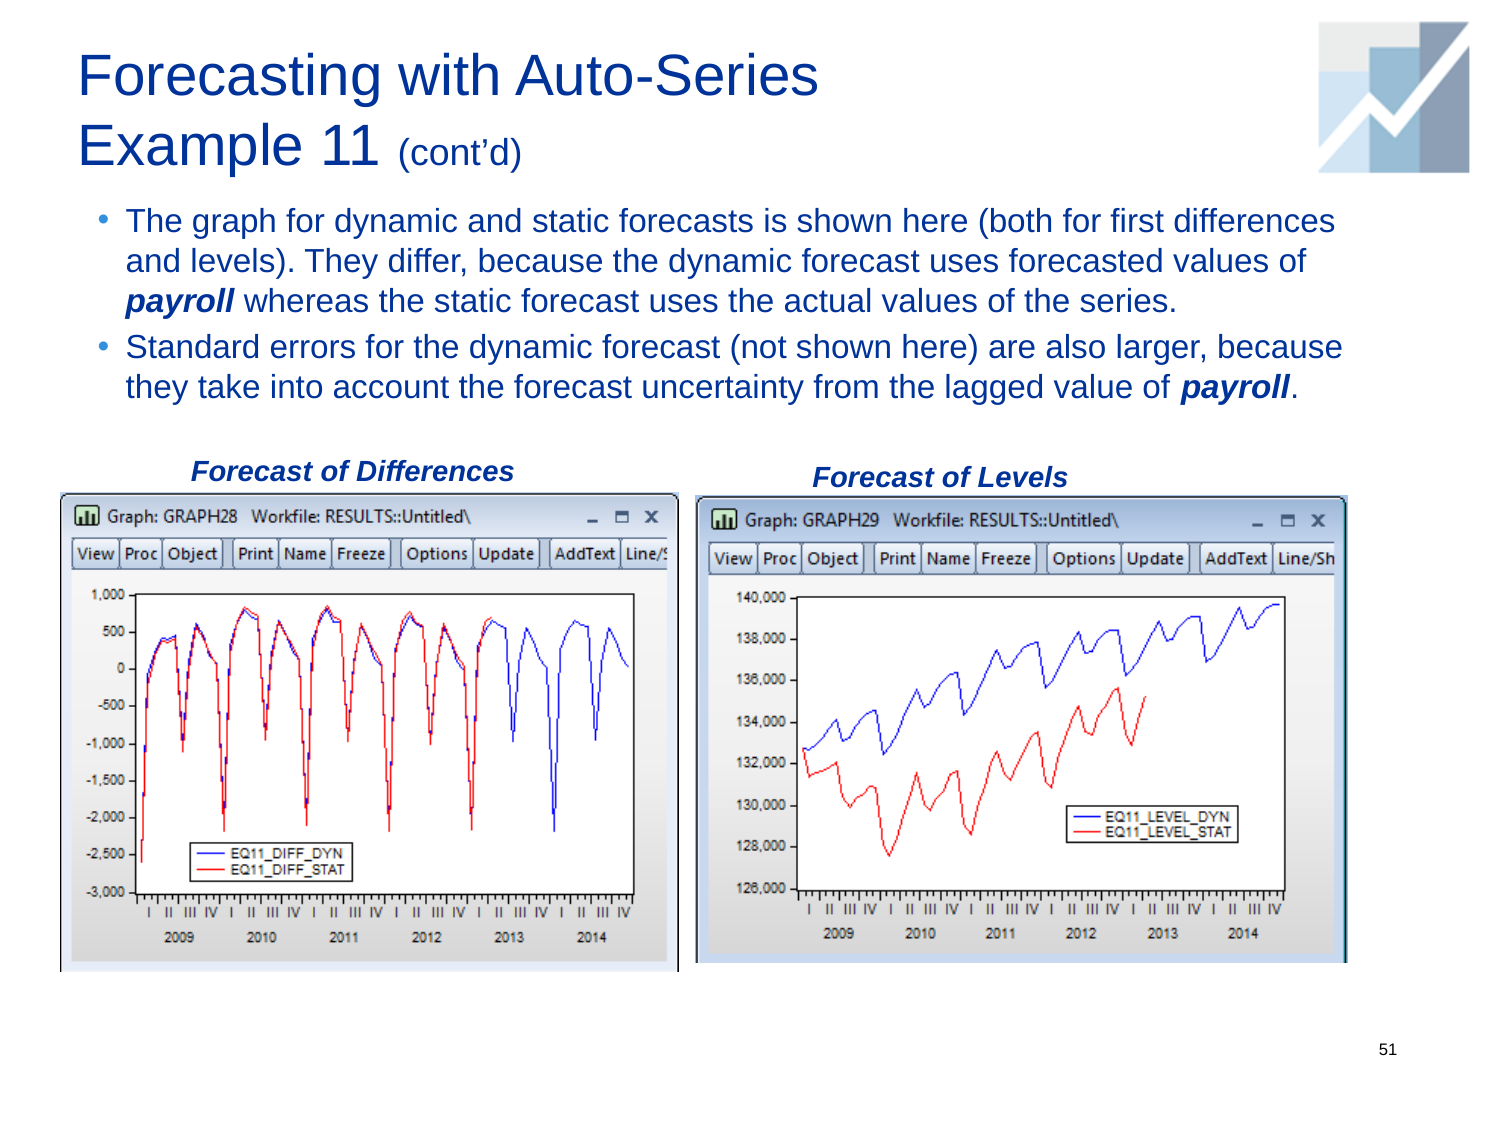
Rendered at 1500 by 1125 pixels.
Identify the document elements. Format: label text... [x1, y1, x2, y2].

picture [1300, 11, 1479, 181]
text_box Forecast of Levels [797, 451, 1197, 493]
slide_number 51 [1262, 1015, 1413, 1067]
picture [695, 495, 1348, 963]
title Forecasting with Auto-Series Example 11 (cont’d) [62, 0, 1297, 185]
picture [60, 491, 679, 972]
text_box Forecast of Differences [175, 445, 576, 490]
text_box The graph for dynamic and static forecasts is shown here (both for first differences and levels). They differ, because the dynamic forecast uses forecasted values of payroll whereas the static forecast uses the actual values of the series. Standard errors for the dynamic forecast (not shown here) are also larger, because they take into account the forecast uncertainty from the lagged value of payroll. [82, 191, 1406, 546]
